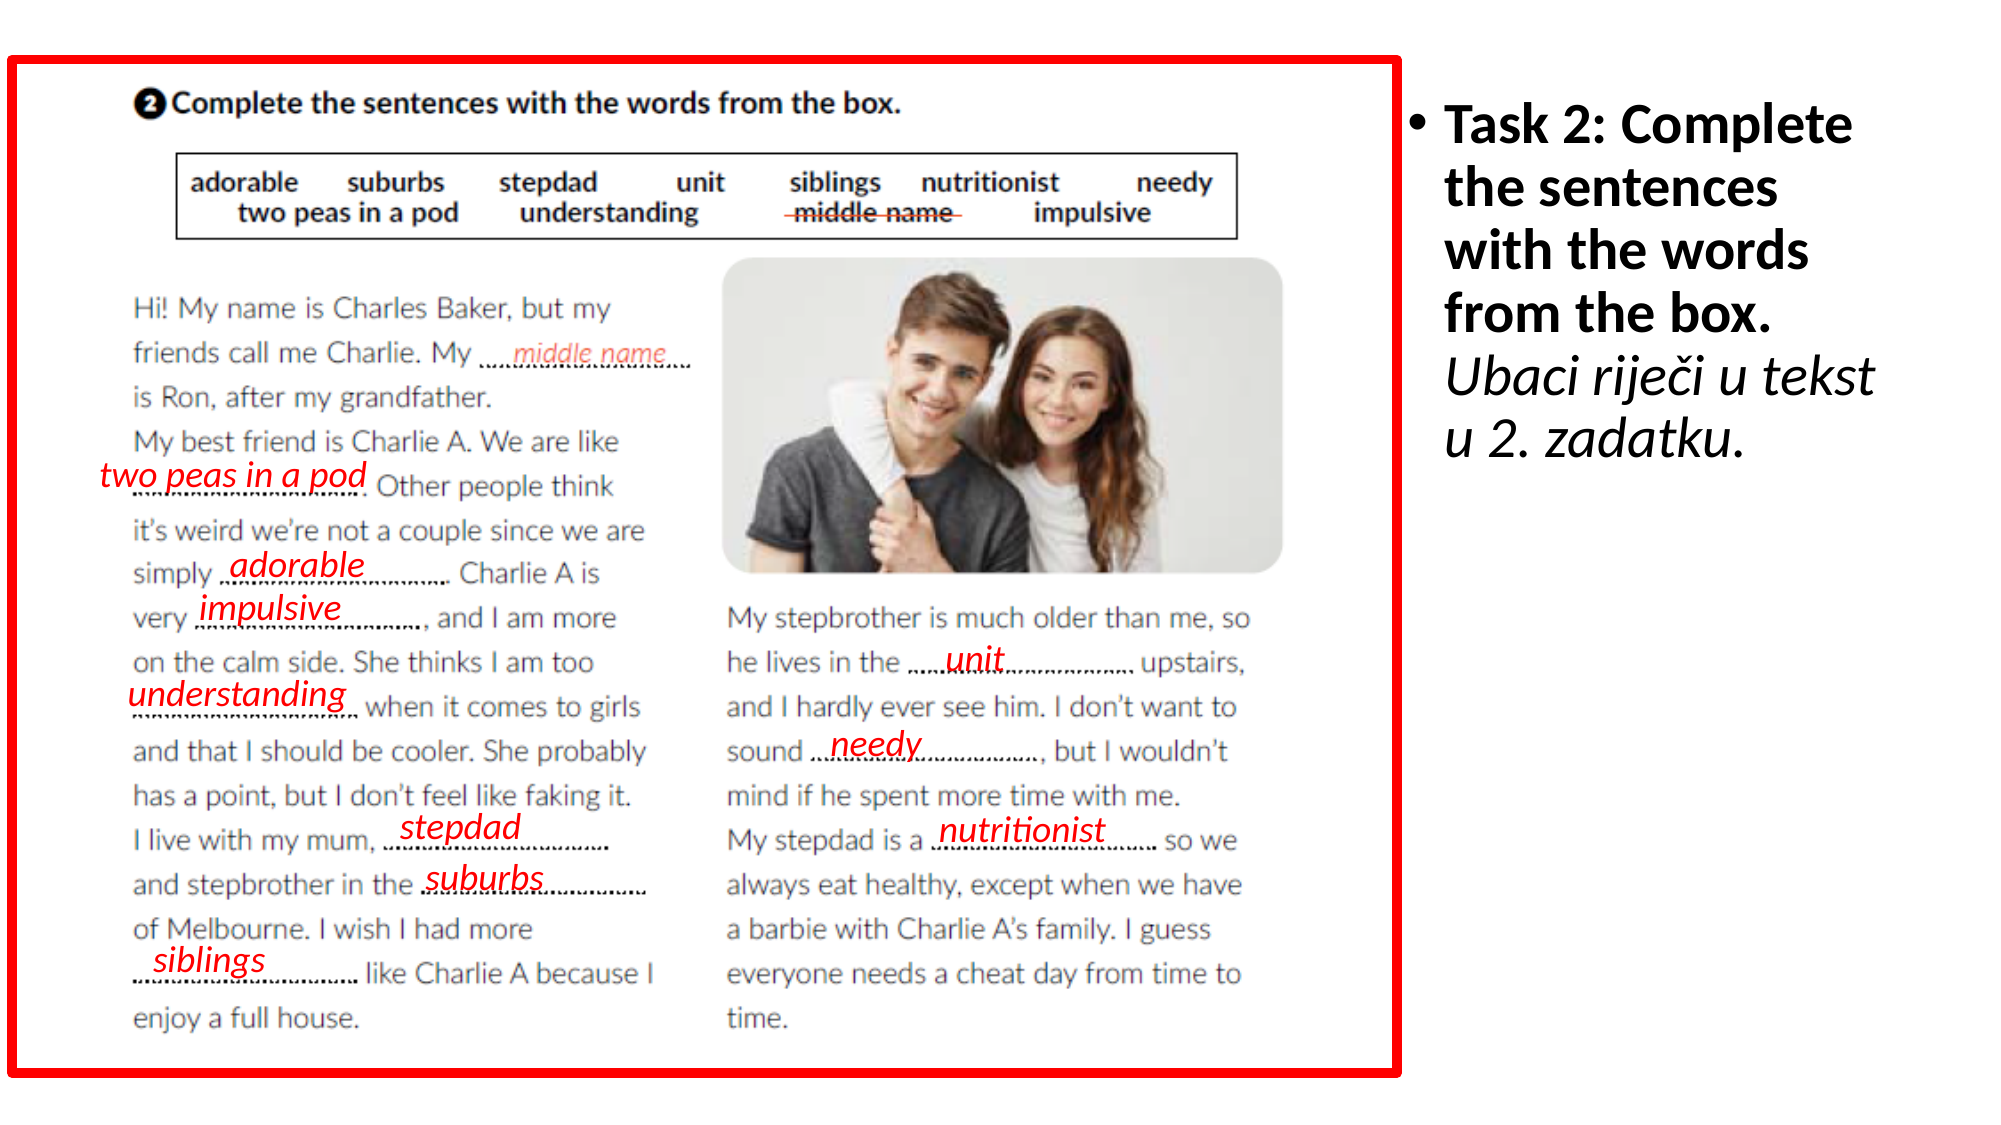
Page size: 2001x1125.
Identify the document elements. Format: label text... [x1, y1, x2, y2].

picture [16, 64, 1393, 1069]
list Task 2: Complete the sentences with the words from the box. Ubaci riječi u tekst u 2. zadatku. [1402, 85, 1899, 800]
